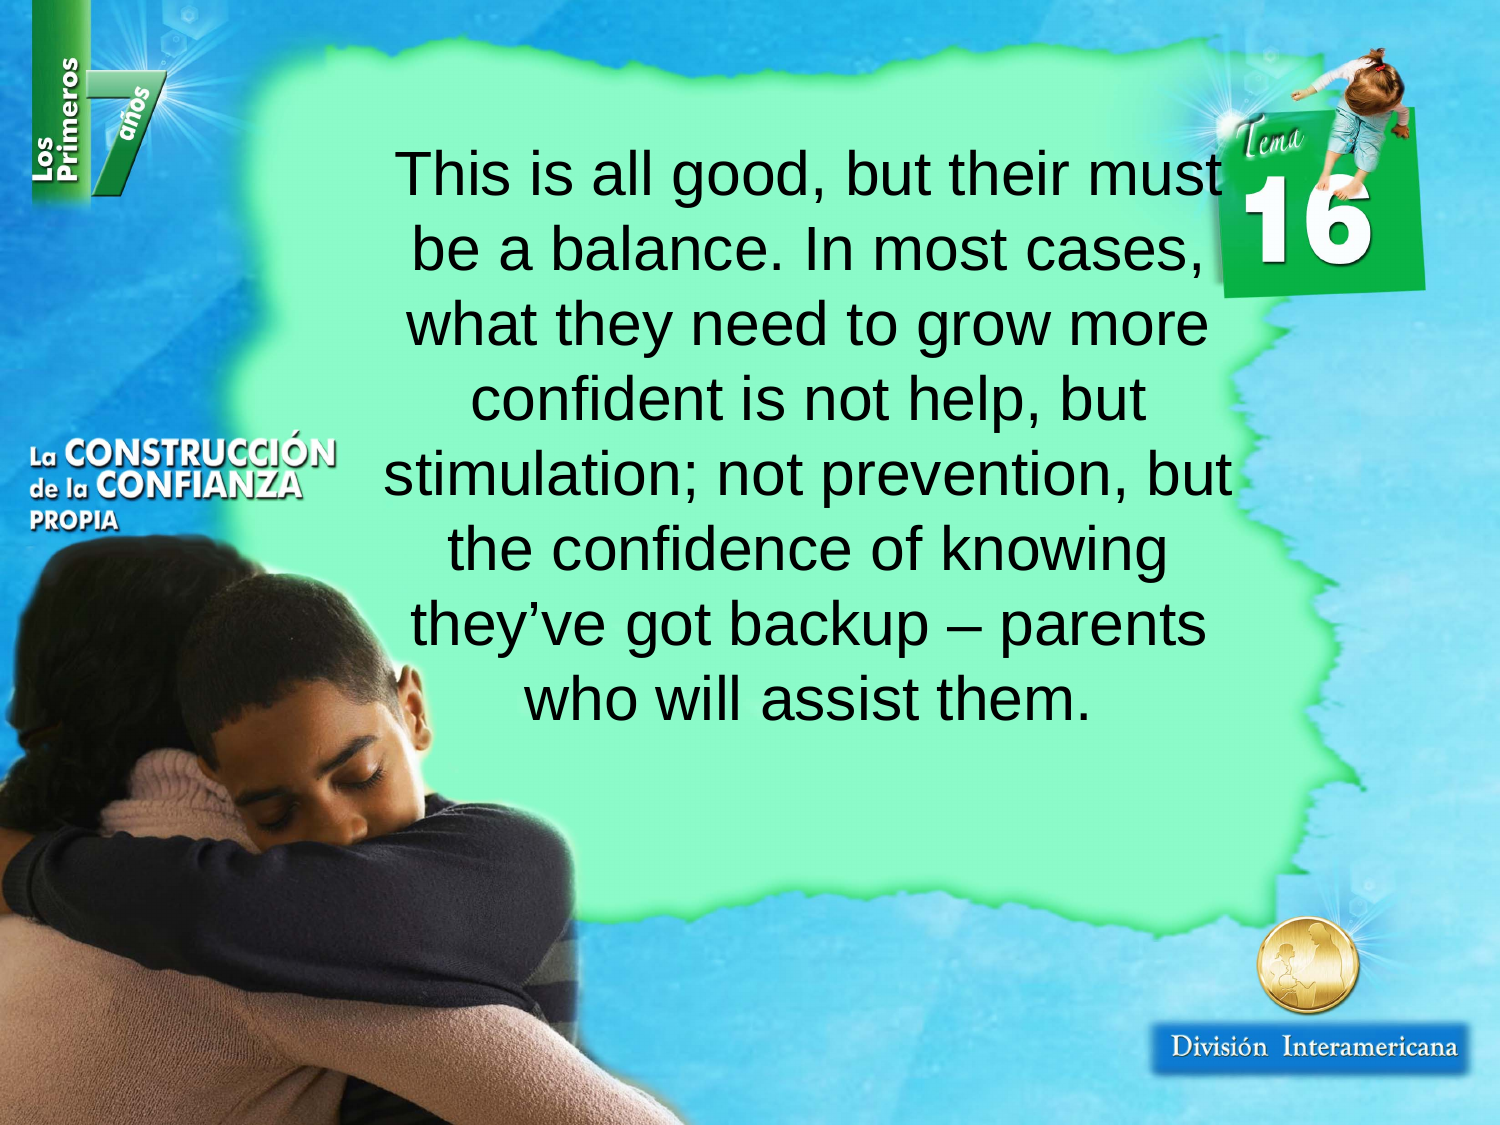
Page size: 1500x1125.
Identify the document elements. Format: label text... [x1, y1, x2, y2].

text_box This is all good, but their must be a balance. In most cases, what they need to grow more confident is not help, but stimulation; not prevention, but the confidence of knowing they’ve got backup – parents who will assist them. [360, 125, 1258, 740]
picture [0, 0, 1500, 1125]
